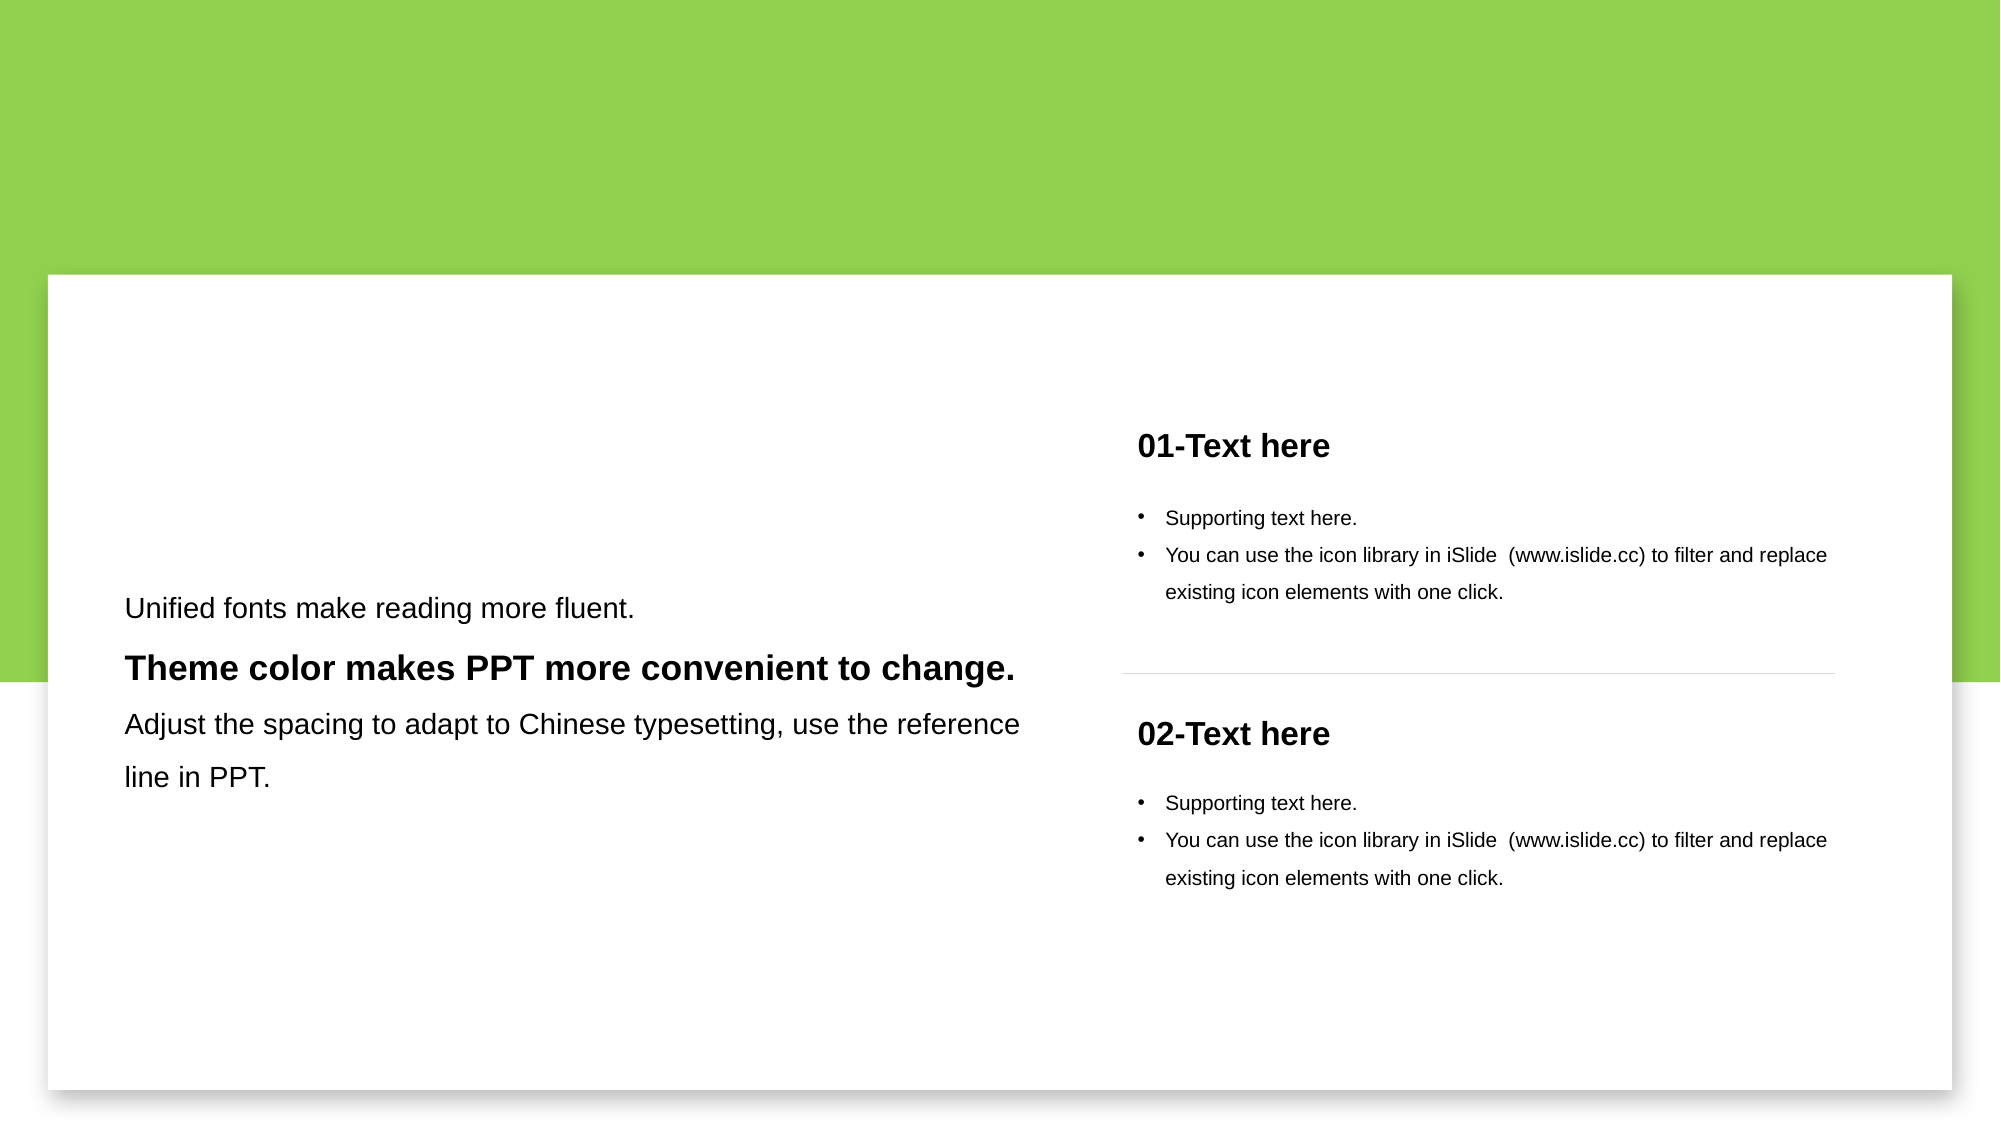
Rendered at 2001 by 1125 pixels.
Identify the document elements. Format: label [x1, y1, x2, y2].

text_box [0, 0, 2000, 1090]
